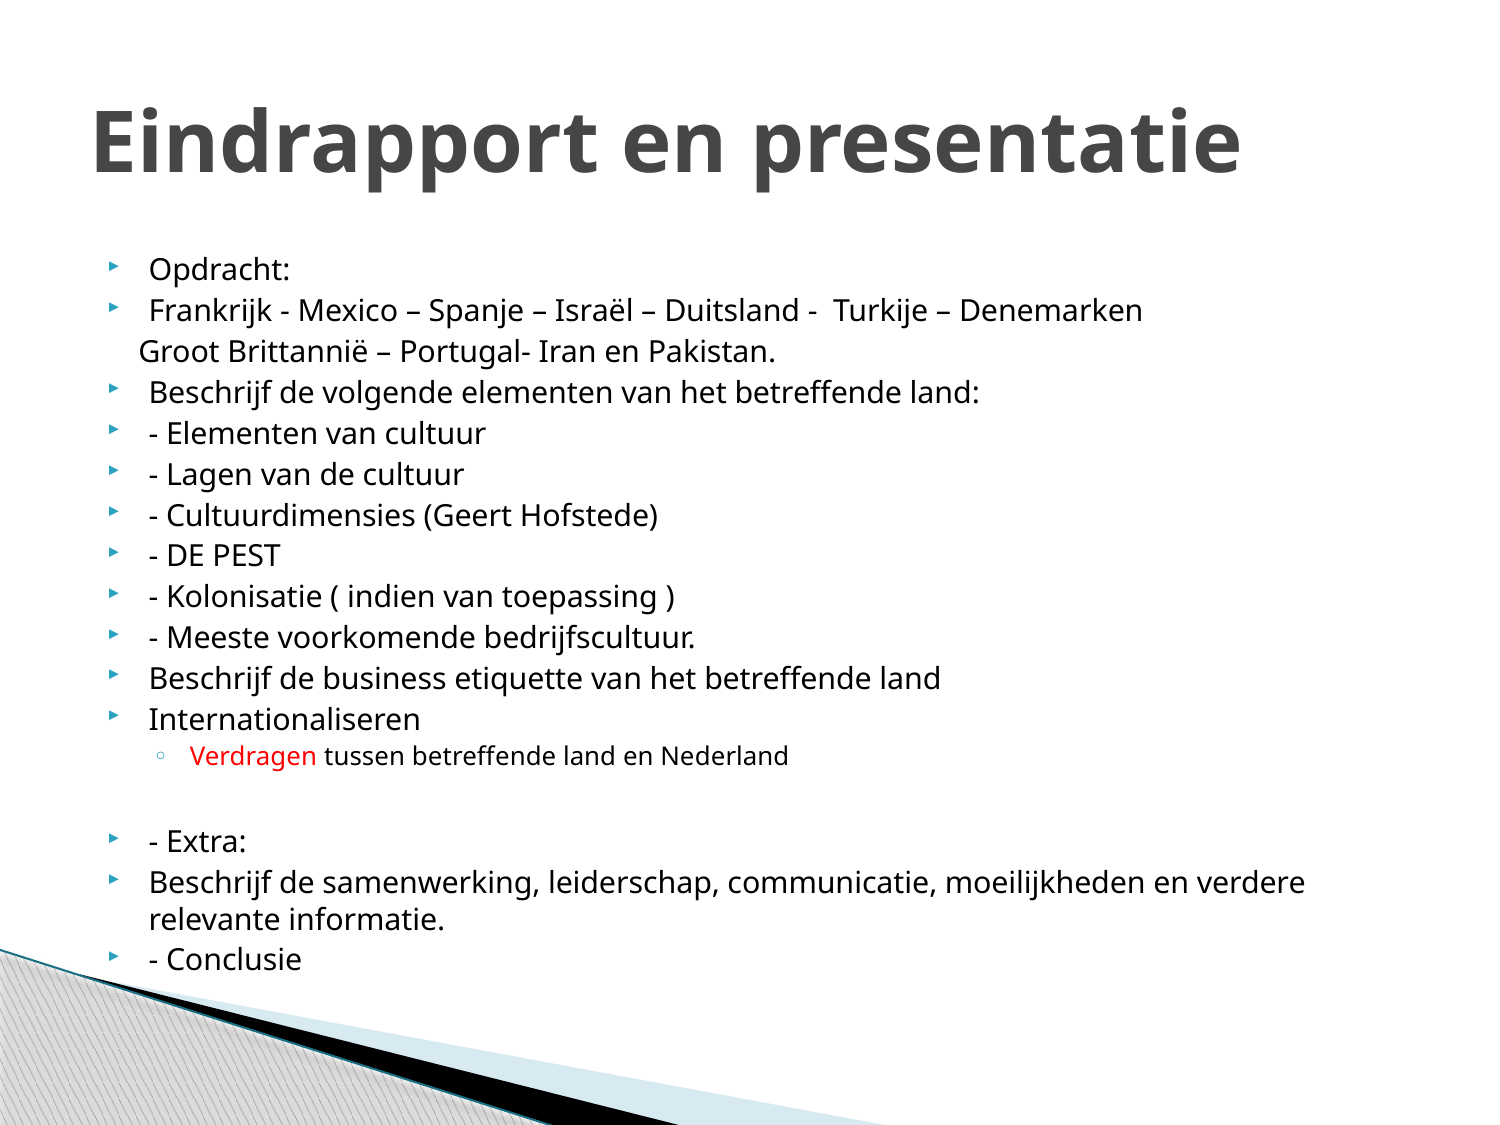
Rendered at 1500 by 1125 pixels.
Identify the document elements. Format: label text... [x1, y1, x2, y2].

list Opdracht: Frankrijk - Mexico – Spanje – Israël – Duitsland - Turkije – Denemarken Groot Brittannië – Portugal- Iran en Pakistan. Beschrijf de volgende elementen van het betreffende land: - Elementen van cultuur - Lagen van de cultuur - Cultuurdimensies (Geert Hofstede) - DE PEST - Kolonisatie ( indien van toepassing ) - Meeste voorkomende bedrijfscultuur. Beschrijf de business etiquette van het betreffende land Internationaliseren Verdragen tussen betreffende land en Nederland - Extra: Beschrijf de samenwerking, leiderschap, communicatie, moeilijkheden en verdere relevante informatie. - Conclusie [75, 243, 1425, 986]
title Eindrapport en presentatie [75, 45, 1425, 233]
